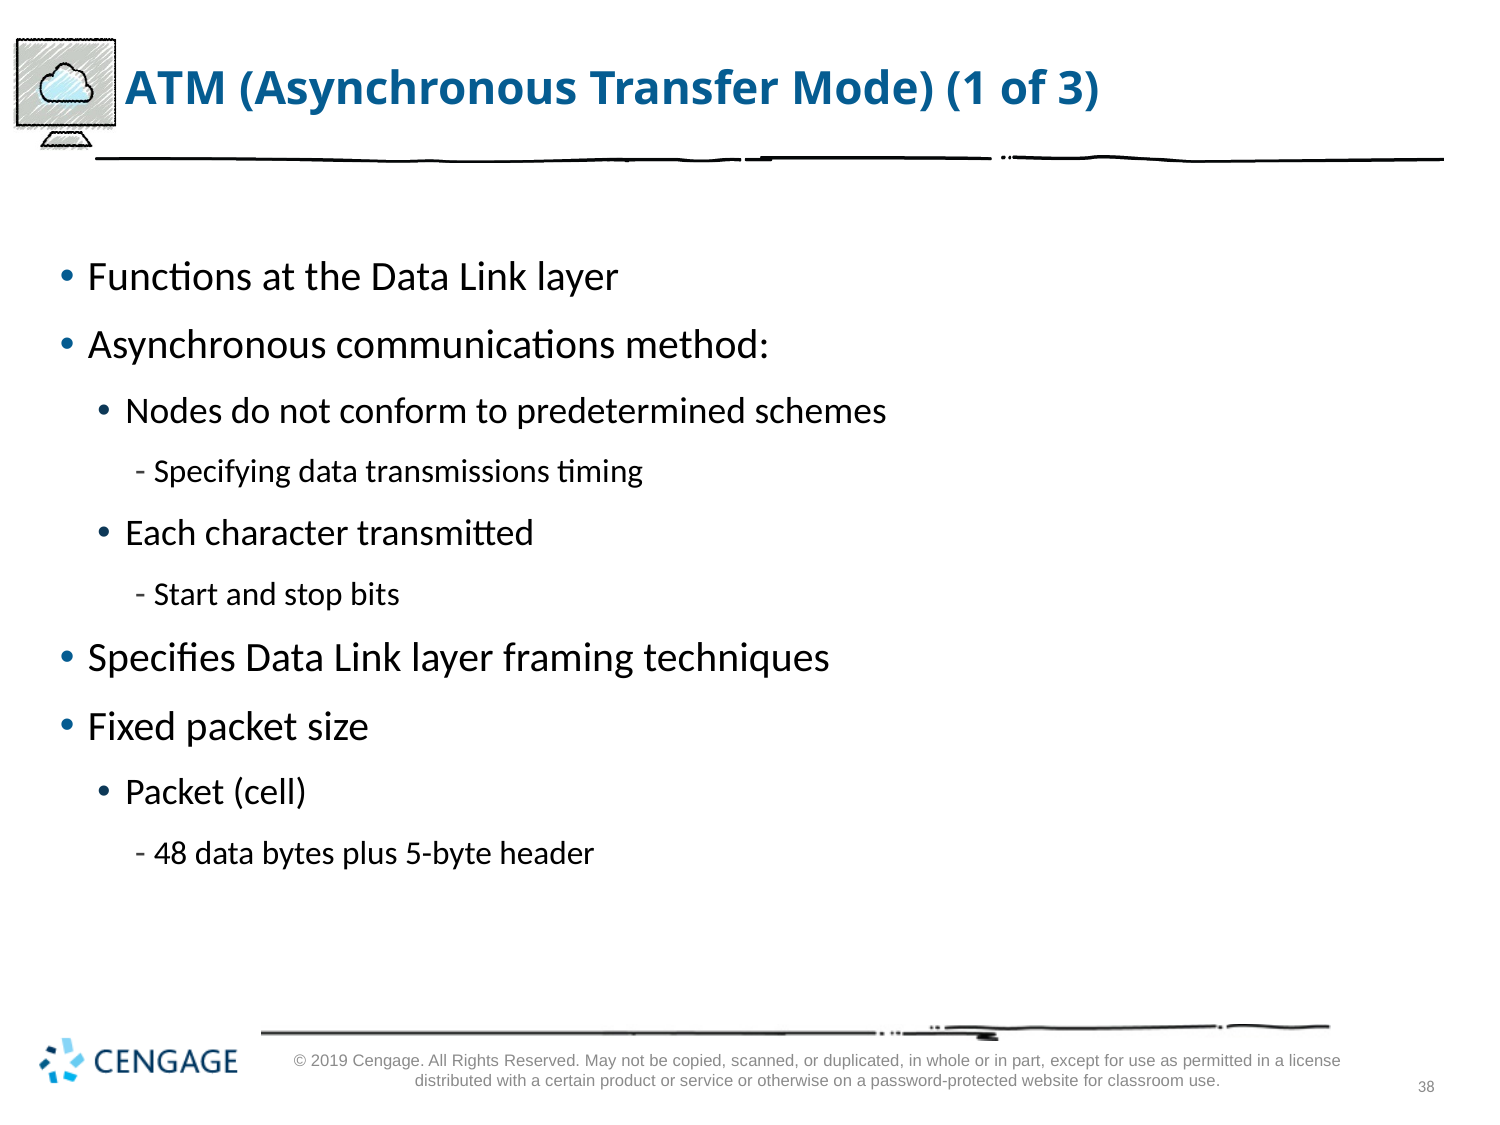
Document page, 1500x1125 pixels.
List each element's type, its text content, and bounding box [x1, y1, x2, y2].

list Functions at the Data Link layer Asynchronous communications method: Nodes do not conform to predetermined schemes Specifying data transmissions timing Each character transmitted Start and stop bits Specifies Data Link layer framing techniques Fixed packet size Packet (cell) 48 data bytes plus 5-byte header [59, 252, 1441, 879]
picture [95, 155, 1444, 163]
title A T M (Asynchronous Transfer Mode) (1 of 3) [125, 66, 1442, 116]
footer © 2019 Cengage. All Rights Reserved. May not be copied, scanned, or duplicated, in whole or in part, except for use as permitted in a license distributed with a certain product or service or otherwise on a password-protected website for classroom use. [262, 1050, 1375, 1091]
picture [261, 1024, 1331, 1041]
picture [19, 1024, 250, 1096]
picture [13, 36, 117, 151]
